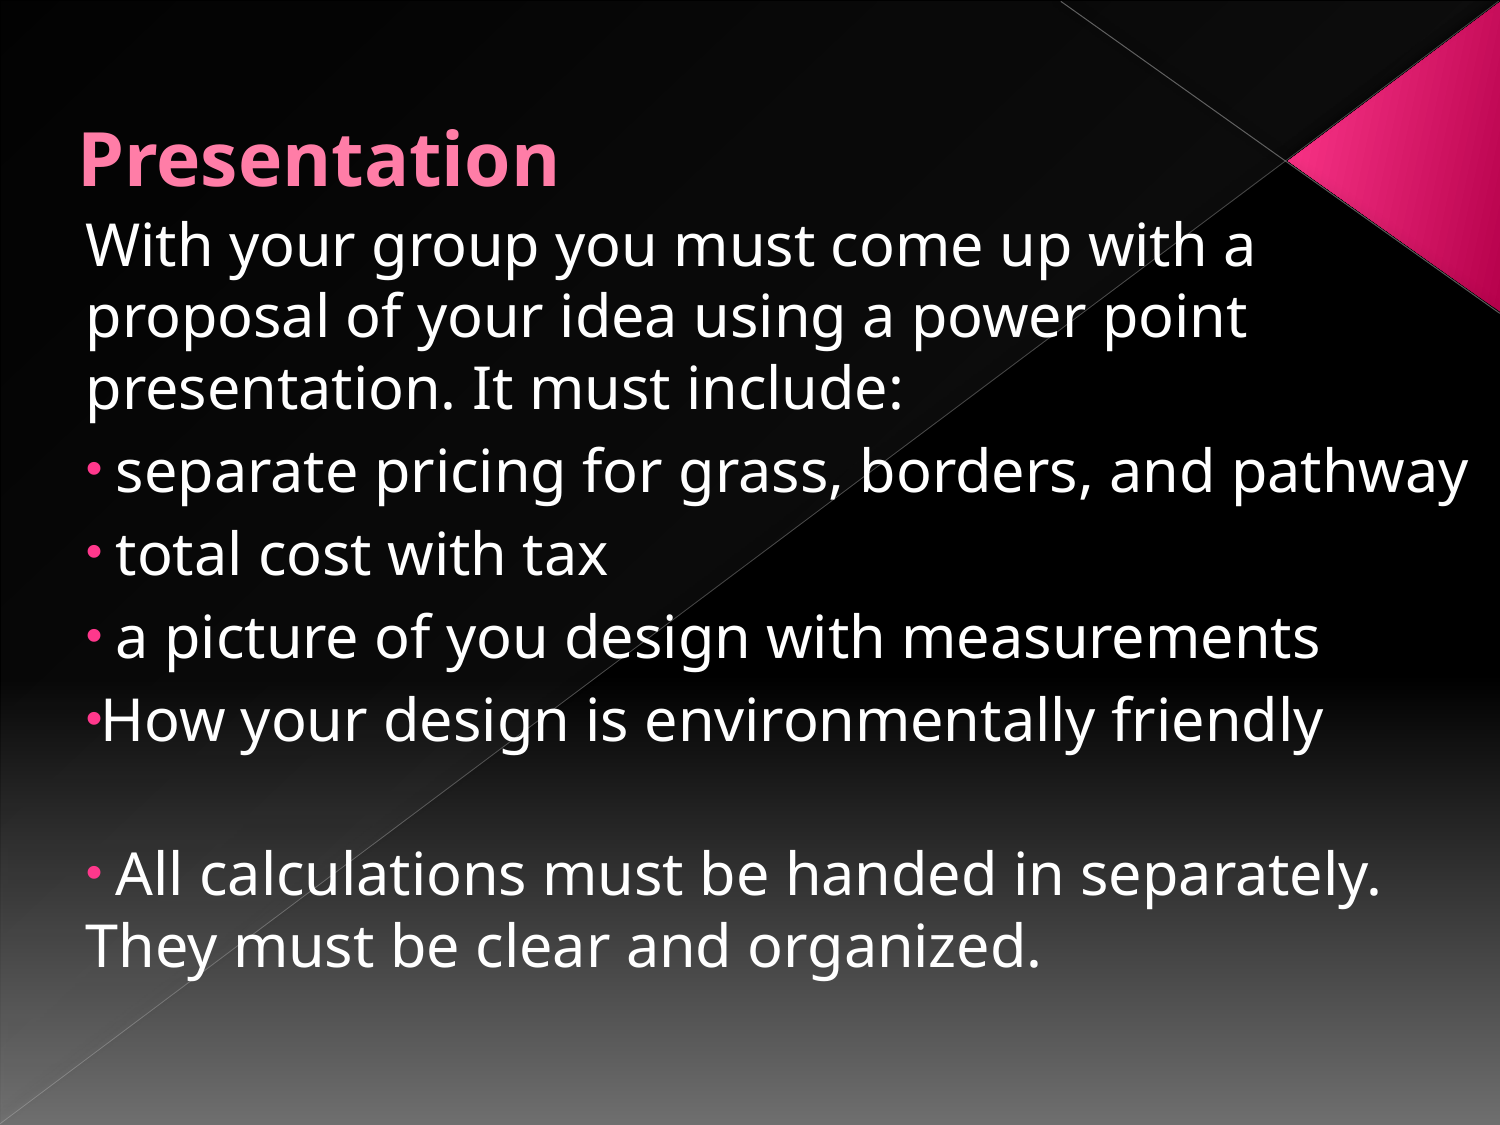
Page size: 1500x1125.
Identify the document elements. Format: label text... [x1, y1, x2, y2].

list With your group you must come up with a proposal of your idea using a power point presentation. It must include: separate pricing for grass, borders, and pathway total cost with tax a picture of you design with measurements How your design is environmentally friendly All calculations must be handed in separately. They must be clear and organized. [62, 200, 1500, 1100]
title Presentation [62, 44, 1250, 200]
